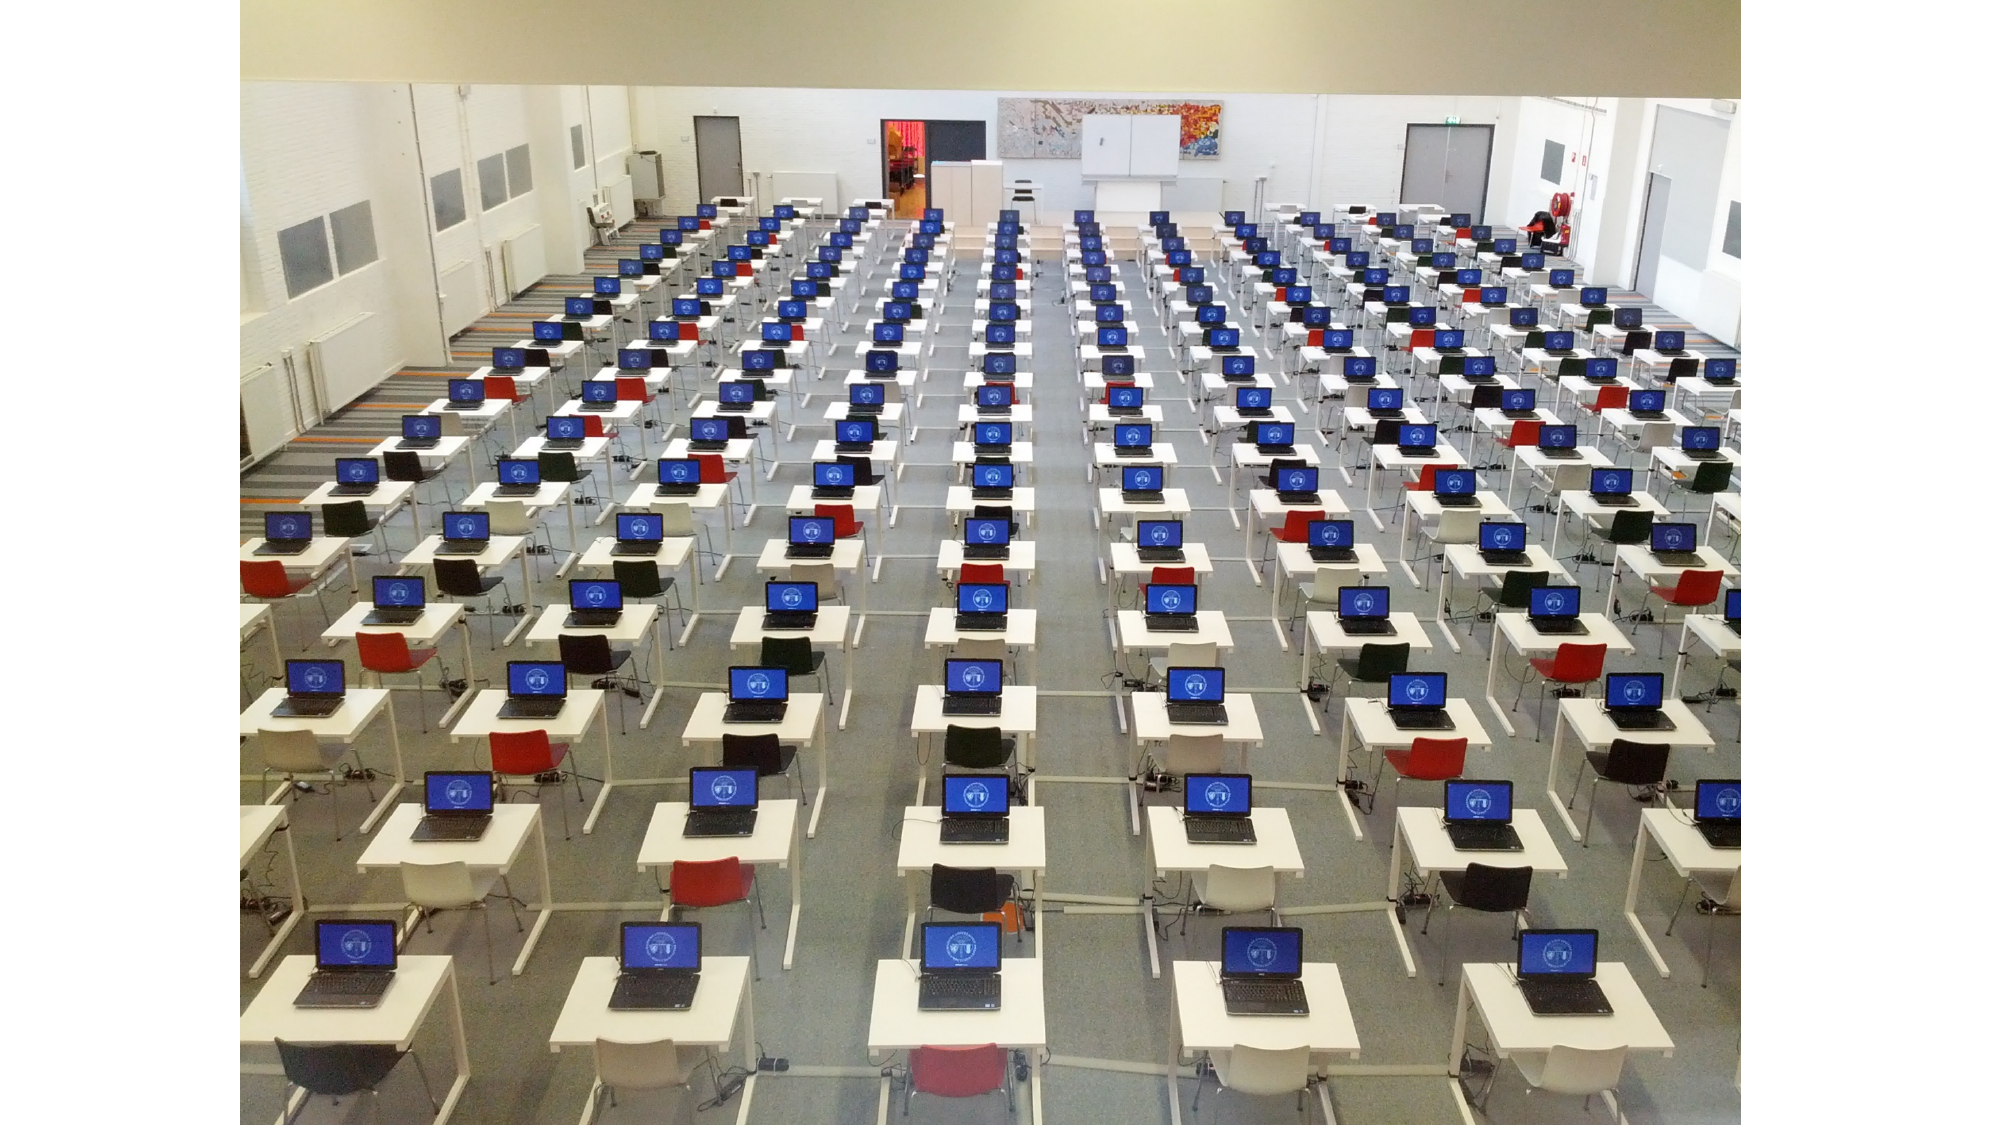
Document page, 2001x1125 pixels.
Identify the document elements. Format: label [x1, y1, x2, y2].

picture [240, 0, 1741, 1125]
